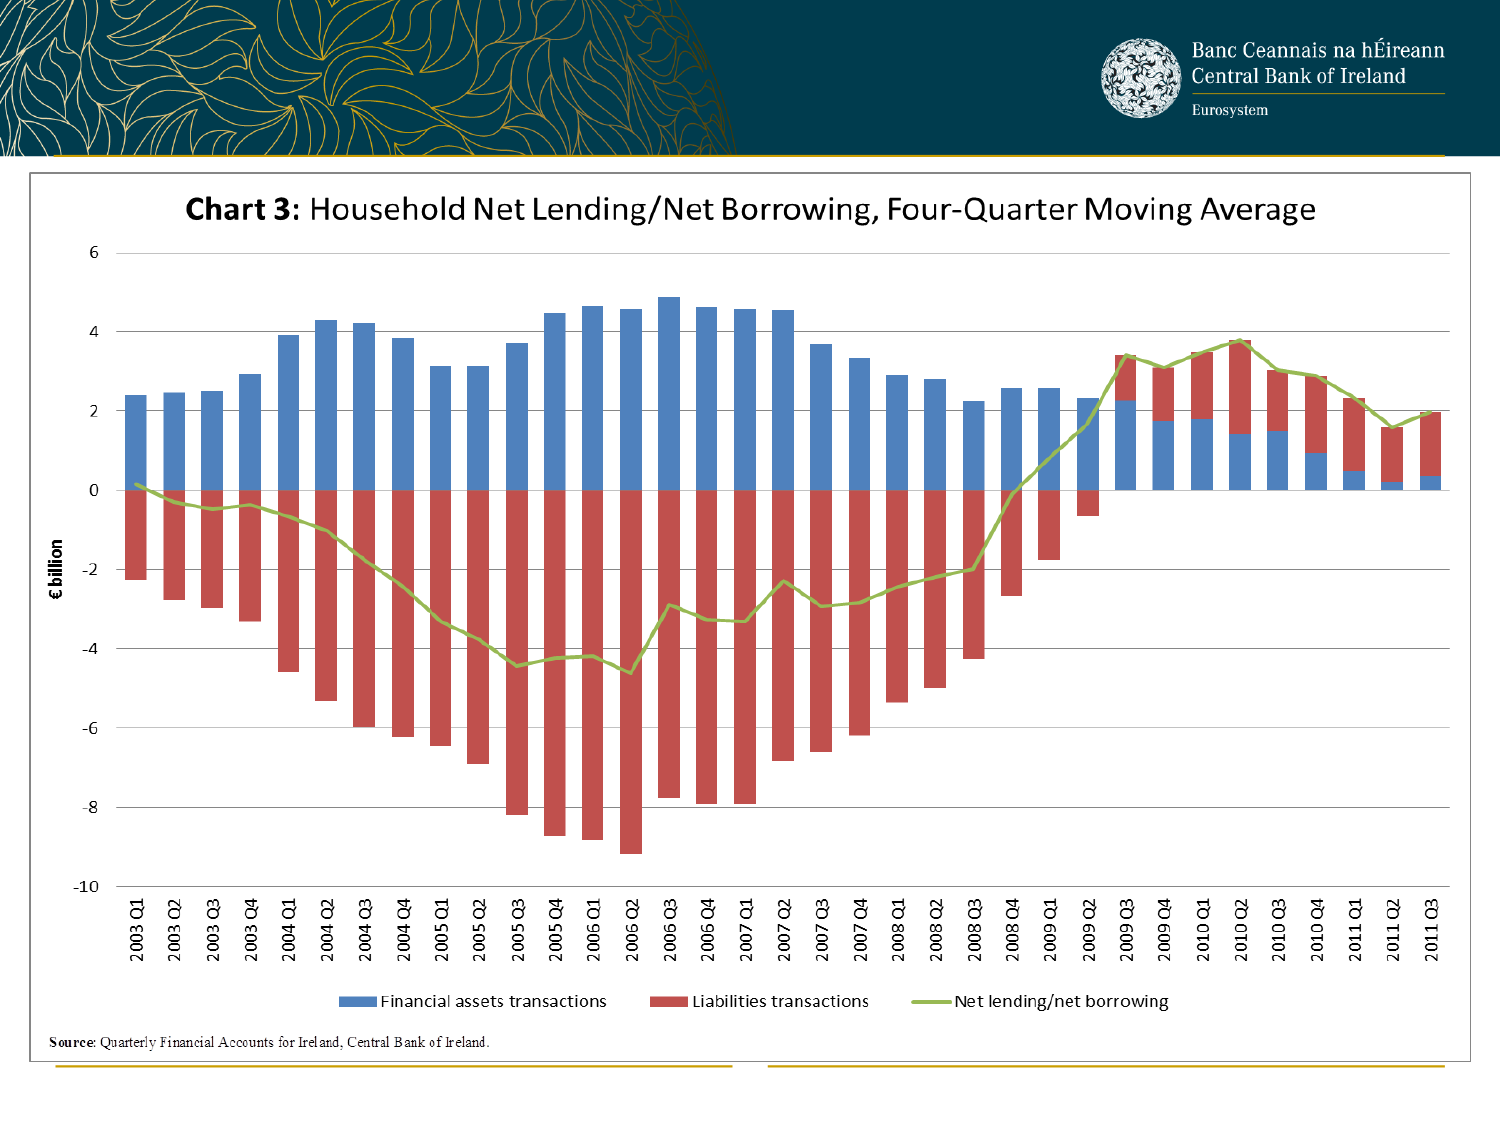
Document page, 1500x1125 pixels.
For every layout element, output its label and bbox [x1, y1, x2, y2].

picture [164, 113, 172, 118]
picture [84, 41, 91, 47]
picture [473, 40, 477, 50]
picture [1412, 49, 1419, 57]
picture [509, 82, 513, 93]
picture [625, 63, 633, 83]
picture [318, 55, 327, 60]
picture [0, 142, 1500, 1125]
picture [158, 36, 165, 44]
picture [502, 125, 515, 129]
picture [284, 106, 294, 116]
picture [123, 116, 129, 131]
picture [97, 103, 104, 112]
picture [691, 102, 697, 113]
picture [1102, 39, 1181, 117]
picture [577, 120, 581, 143]
picture [17, 48, 27, 60]
picture [177, 70, 183, 77]
picture [717, 103, 723, 120]
